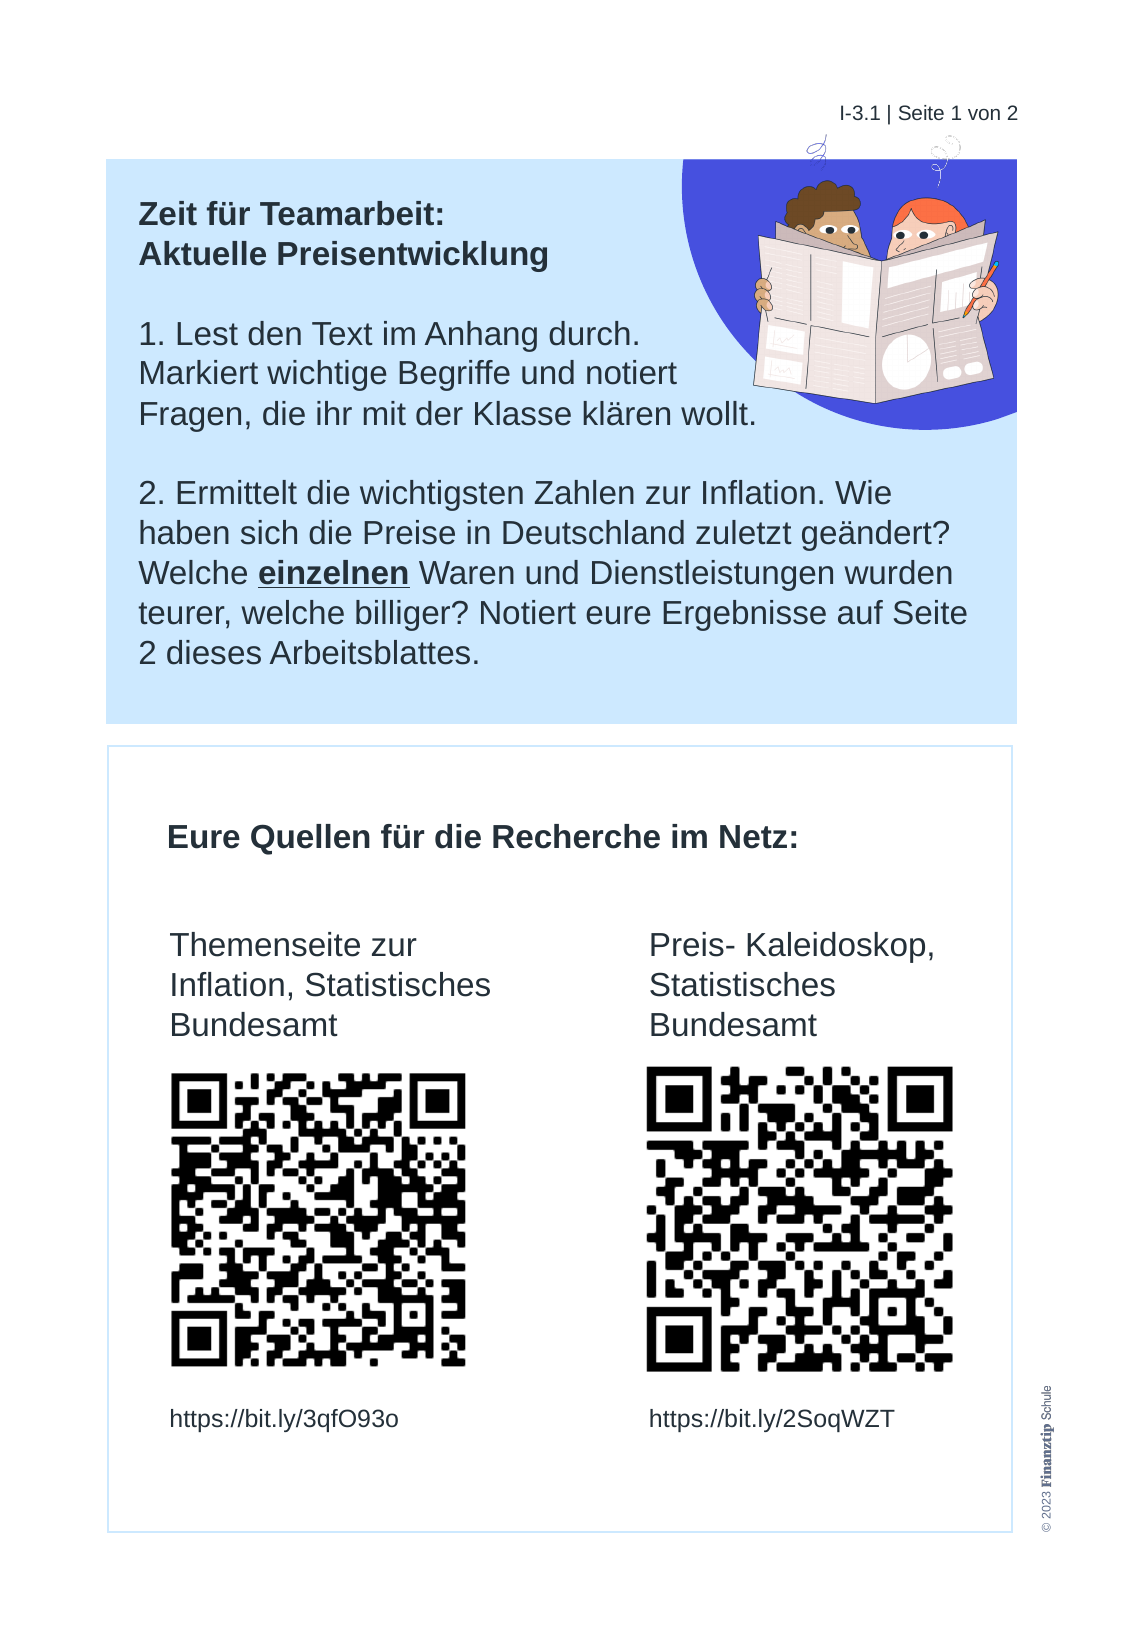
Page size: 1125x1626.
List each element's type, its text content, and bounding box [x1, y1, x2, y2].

picture [1039, 1386, 1054, 1487]
text_box Themenseite zur Inflation, Statistisches Bundesamt https://bit.ly/3qfO93o [109, 892, 536, 1469]
text_box Preis- Kaleidoskop, Statistisches Bundesamt https://bit.ly/2SoqWZT [589, 892, 1013, 1469]
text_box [108, 134, 1016, 722]
